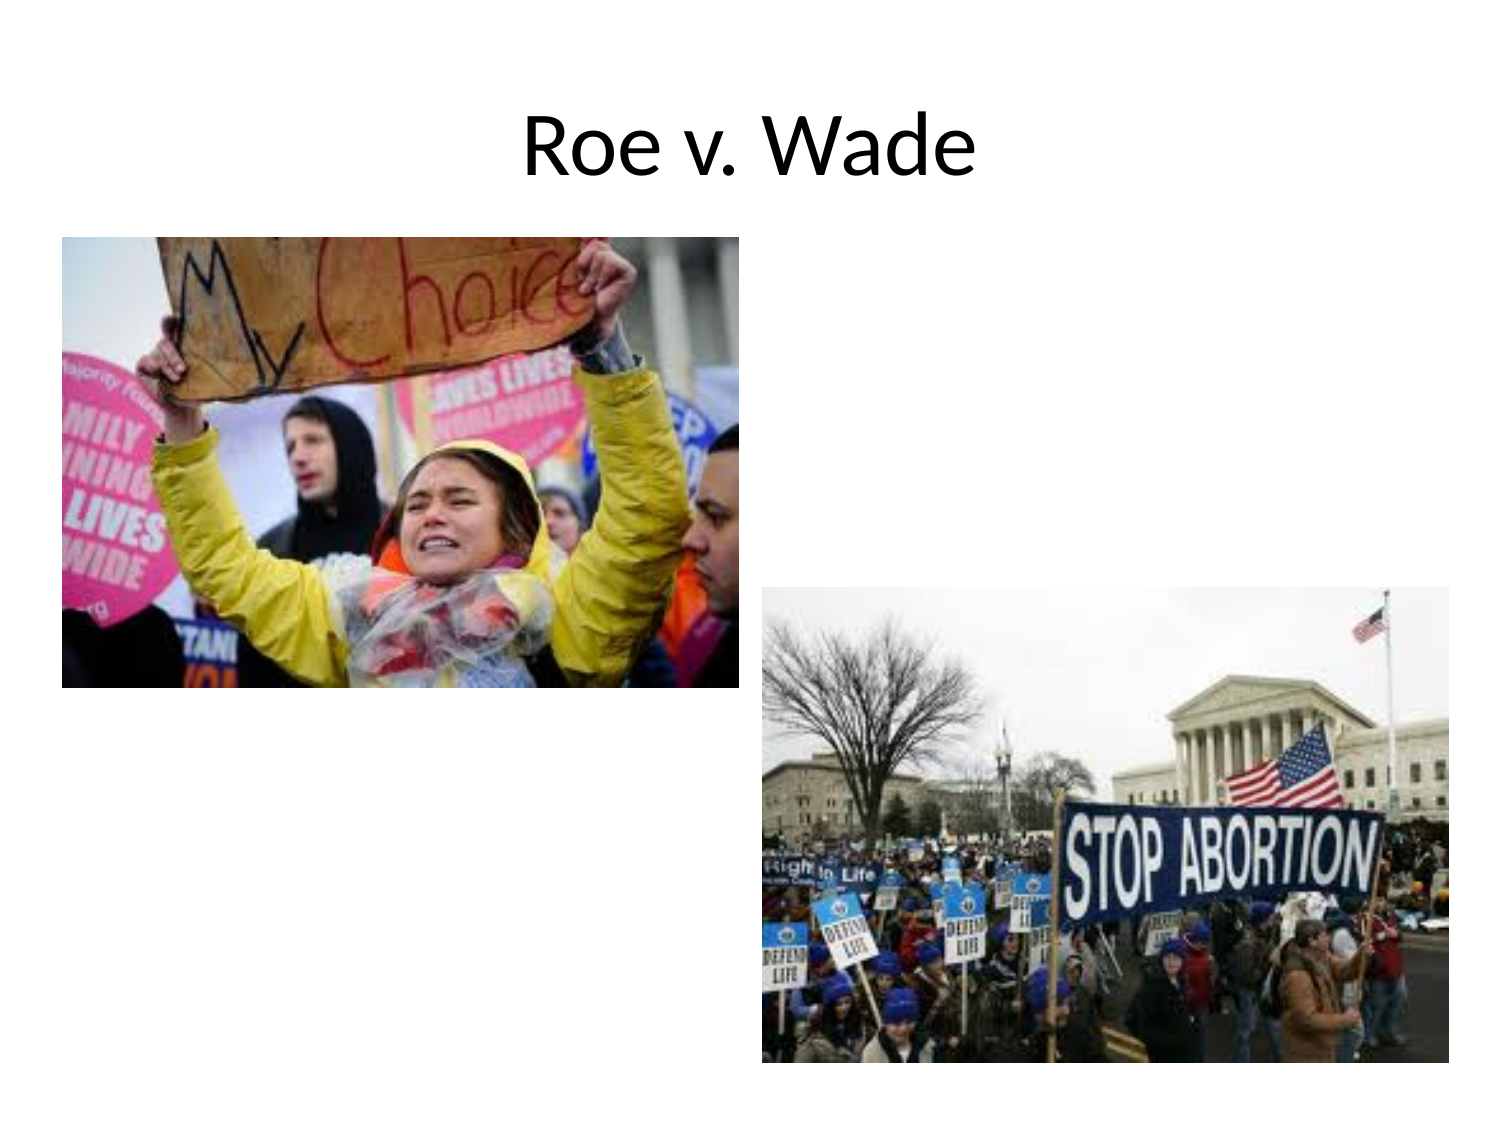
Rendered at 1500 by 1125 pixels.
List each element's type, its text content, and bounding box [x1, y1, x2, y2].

title Roe v. Wade [75, 45, 1425, 233]
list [62, 237, 739, 688]
picture [762, 587, 1449, 1063]
